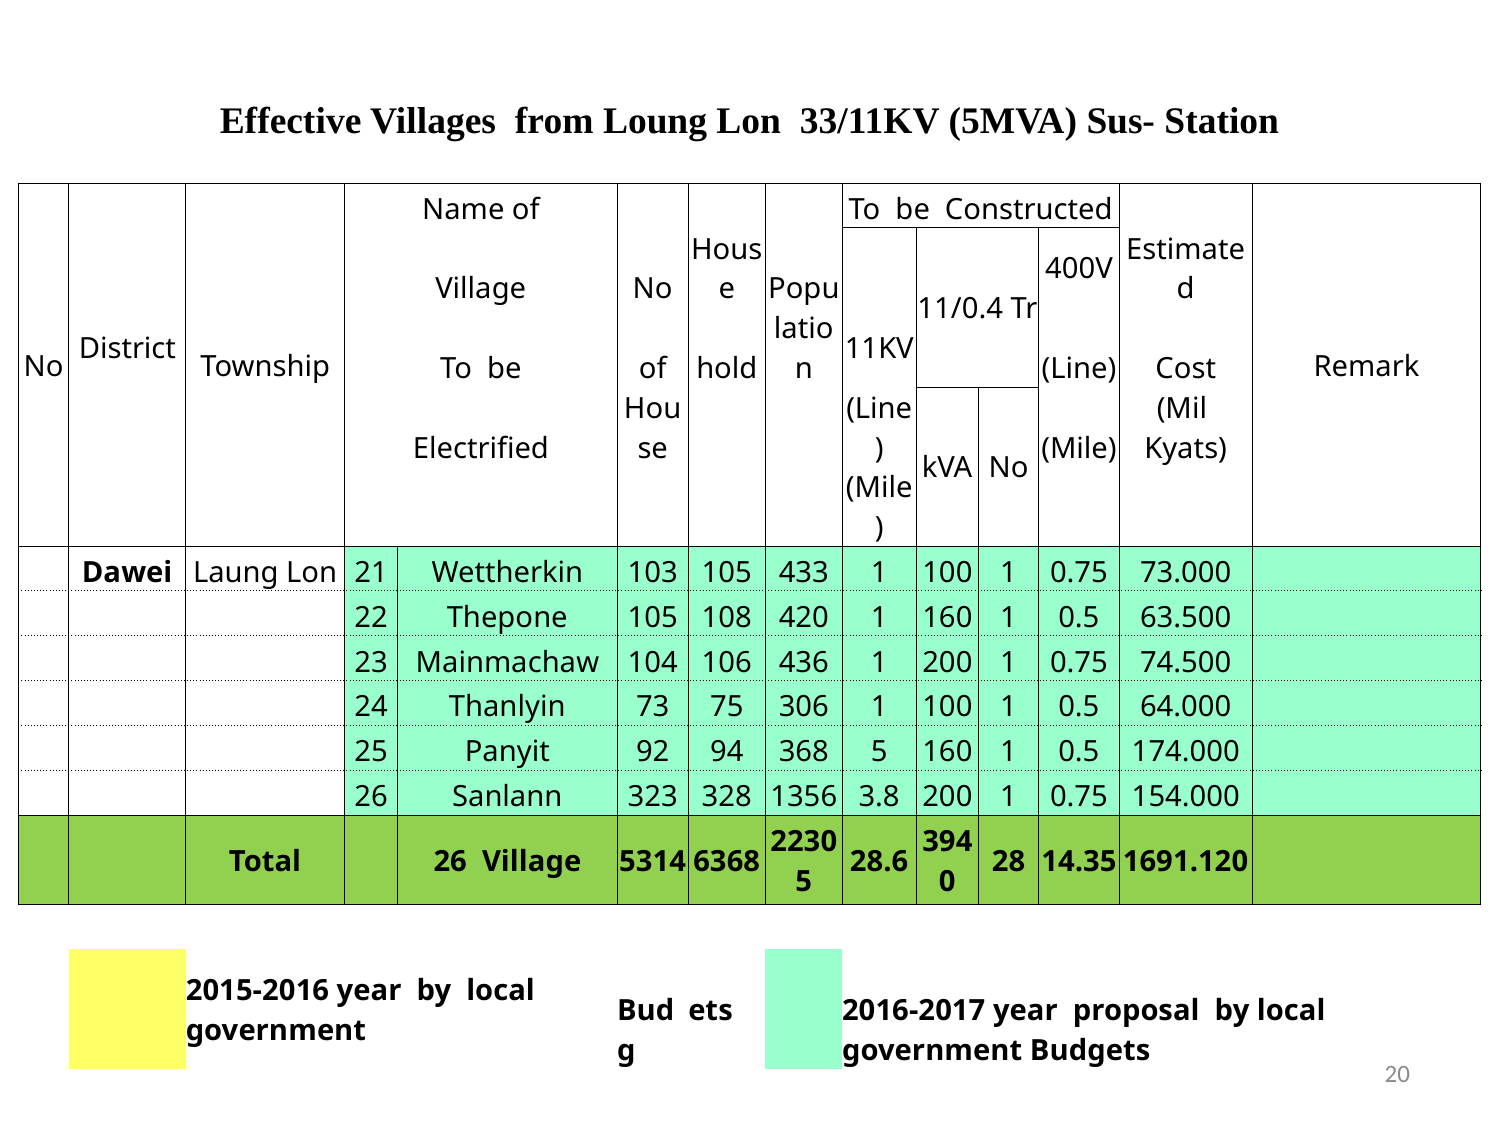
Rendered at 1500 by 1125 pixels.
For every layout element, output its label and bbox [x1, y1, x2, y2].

table_cell [766, 184, 842, 546]
table_cell [1253, 184, 1480, 546]
table_cell [979, 388, 1038, 546]
table_cell [19, 816, 68, 904]
slide_number [1074, 1042, 1425, 1103]
table_cell [917, 228, 1038, 387]
table_cell [186, 547, 344, 815]
table_cell [1039, 228, 1119, 546]
table_cell [1120, 547, 1252, 815]
table_cell [843, 184, 1119, 227]
table_cell [1120, 184, 1252, 546]
table_cell [19, 547, 68, 815]
table_cell [843, 547, 916, 815]
table_cell [398, 816, 617, 904]
table_cell [345, 816, 397, 904]
table_cell [69, 547, 185, 815]
table_cell [917, 816, 978, 904]
table_cell [19, 905, 1481, 1069]
table_cell [69, 184, 185, 546]
table_cell [186, 816, 344, 904]
table_cell [618, 547, 688, 815]
table_cell [979, 816, 1038, 904]
table_cell [1253, 547, 1480, 815]
table_cell [19, 184, 68, 546]
table_cell [345, 547, 397, 815]
table_cell [398, 547, 617, 815]
table_cell [917, 547, 978, 815]
table_cell [1120, 816, 1252, 904]
table_header [19, 100, 1481, 183]
table_cell [186, 184, 344, 546]
table_cell [345, 184, 617, 546]
table_cell [766, 547, 842, 815]
table_cell [69, 816, 185, 904]
table_cell [689, 816, 765, 904]
table_cell [1039, 547, 1119, 815]
table_cell [689, 547, 765, 815]
table_cell [689, 184, 765, 546]
table_cell [766, 816, 842, 904]
table_cell [979, 547, 1038, 815]
table_cell [843, 816, 916, 904]
table_cell [1039, 816, 1119, 904]
table_cell [843, 228, 916, 546]
table_cell [618, 184, 688, 546]
table_cell [618, 816, 688, 904]
table_cell [1253, 816, 1480, 904]
table_cell [917, 388, 978, 546]
